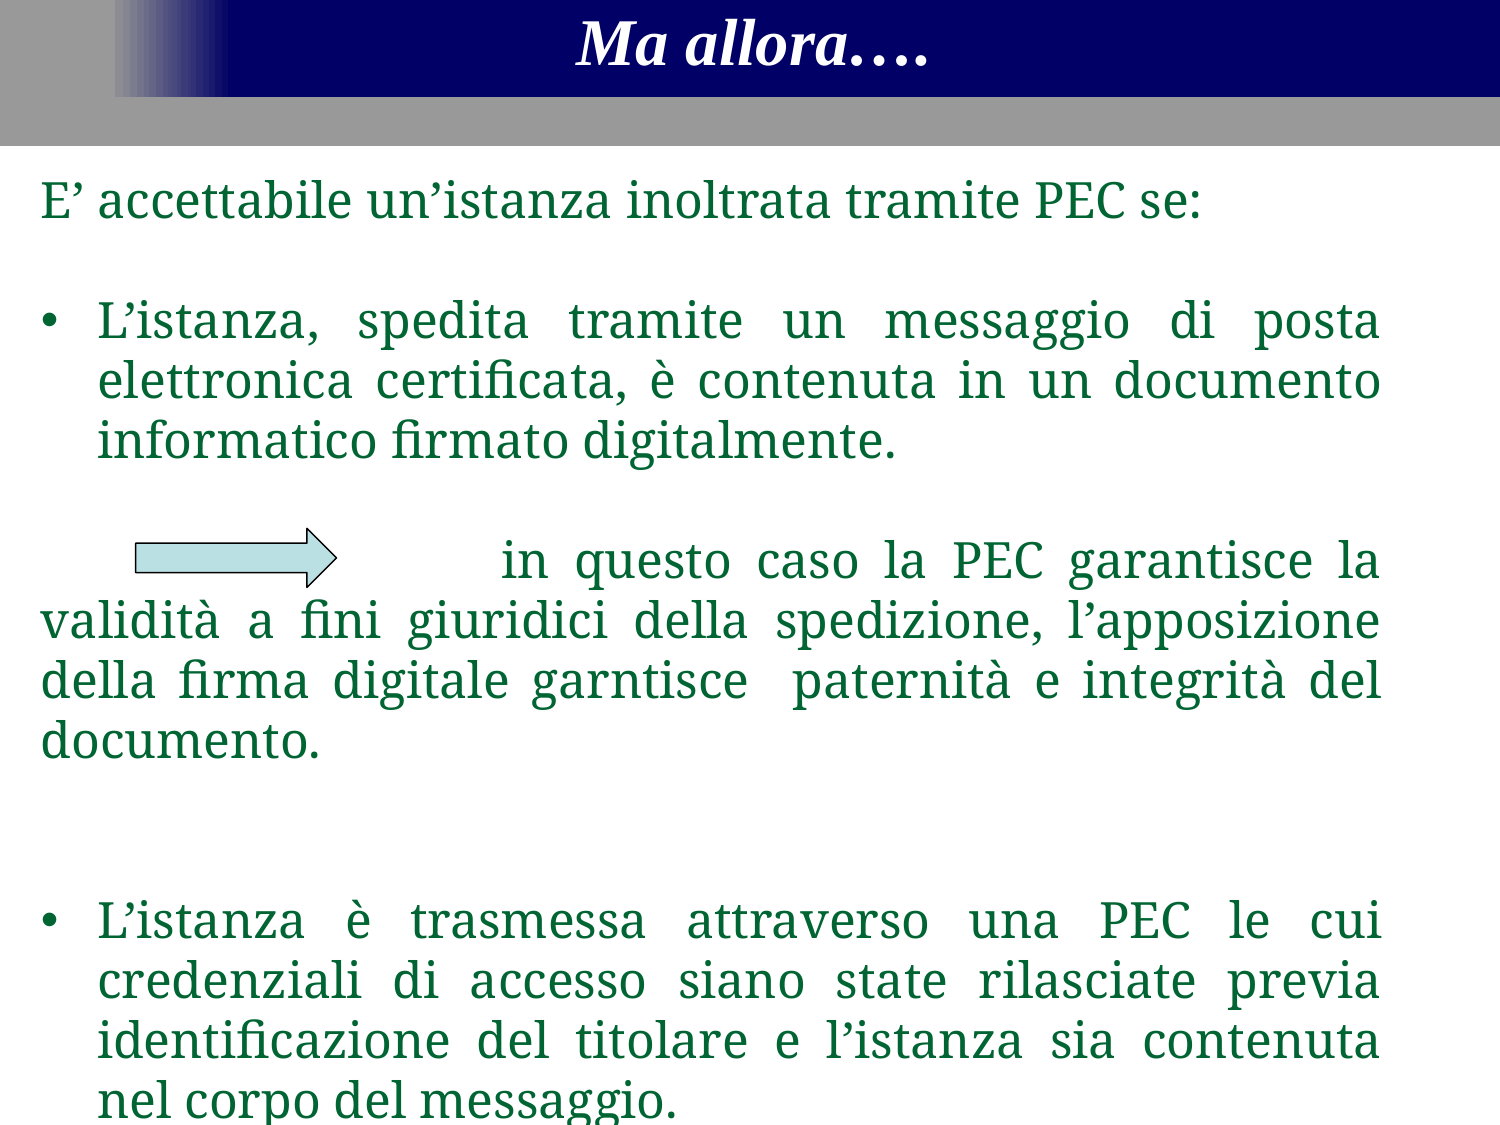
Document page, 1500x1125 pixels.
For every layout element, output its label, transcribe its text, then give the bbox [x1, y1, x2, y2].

text_box Ma allora…. [25, 0, 1497, 129]
text_box E’ accettabile un’istanza inoltrata tramite PEC se: L’istanza, spedita tramite un messaggio di posta elettronica certificata, è contenuta in un documento informatico firmato digitalmente. in questo caso la PEC garantisce la validità a fini giuridici della spedizione, l’apposizione della firma digitale garntisce paternità e integrità del documento. L’istanza è trasmessa attraverso una PEC le cui credenziali di accesso siano state rilasciate previa identificazione del titolare e l’istanza sia contenuta nel corpo del messaggio. [25, 161, 1398, 1125]
text_box [135, 528, 337, 588]
picture [0, 0, 1500, 1125]
